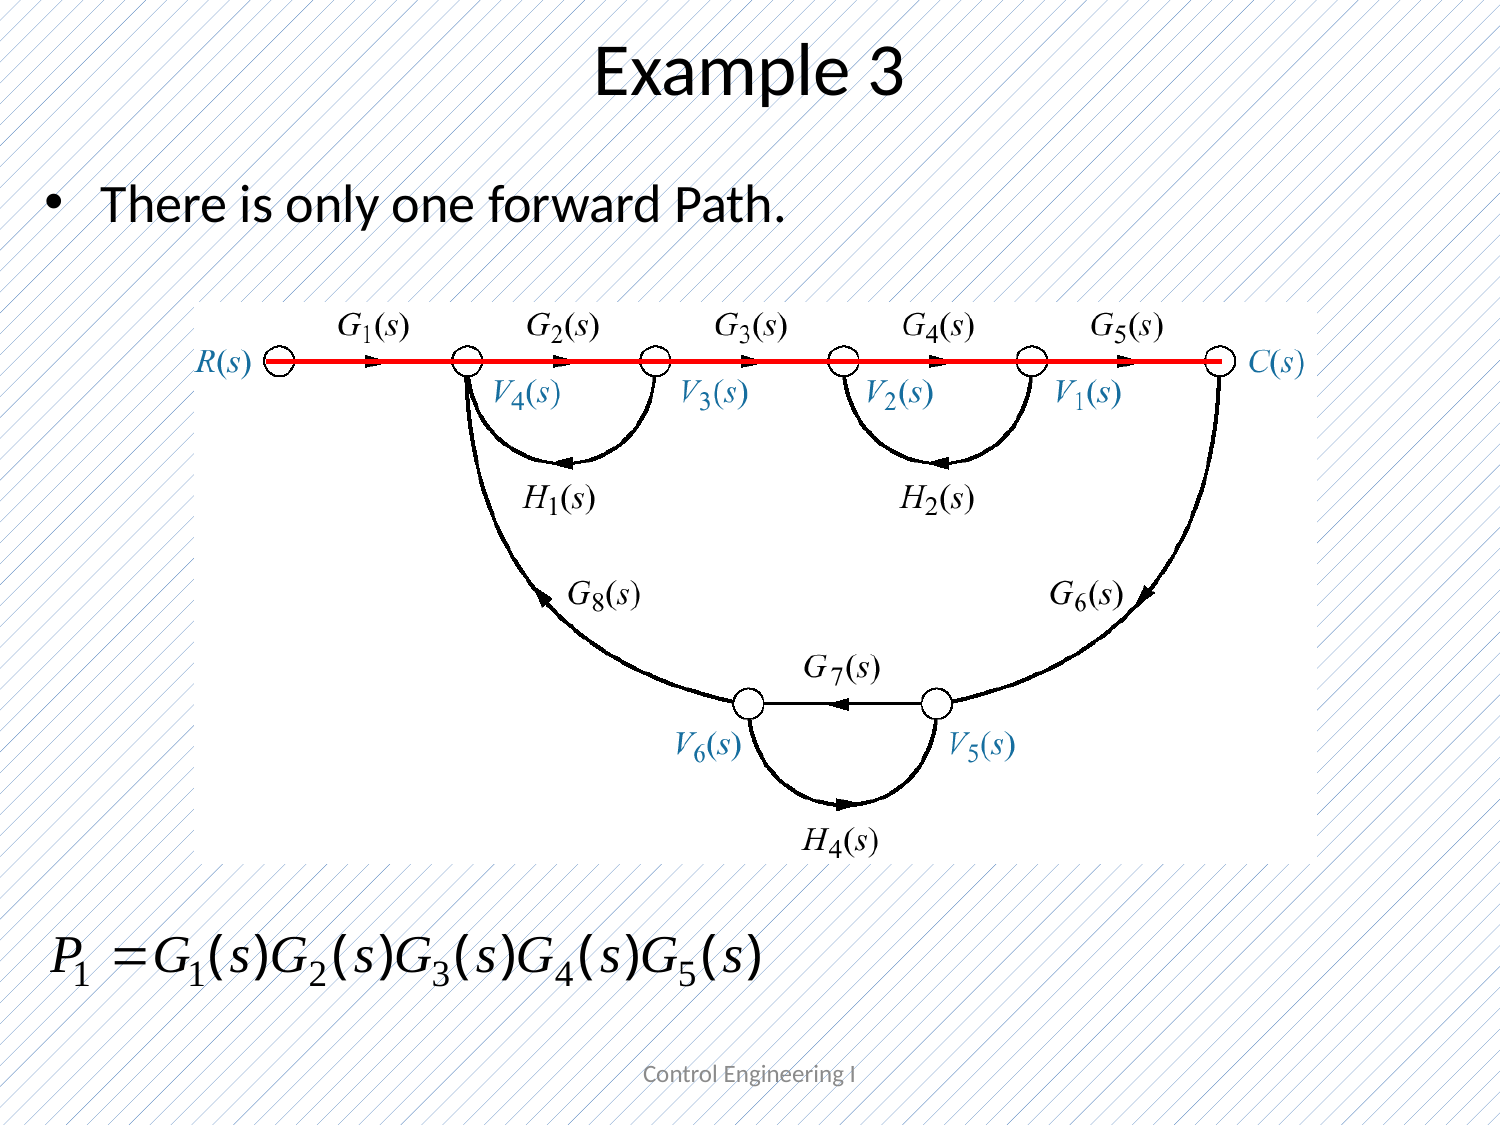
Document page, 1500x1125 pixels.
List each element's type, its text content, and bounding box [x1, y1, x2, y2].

picture [194, 302, 1318, 864]
footer Control Engineering I [512, 1042, 988, 1103]
list There is only one forward Path. [29, 160, 1436, 904]
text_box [38, 914, 774, 1000]
title Example 3 [75, 7, 1425, 124]
